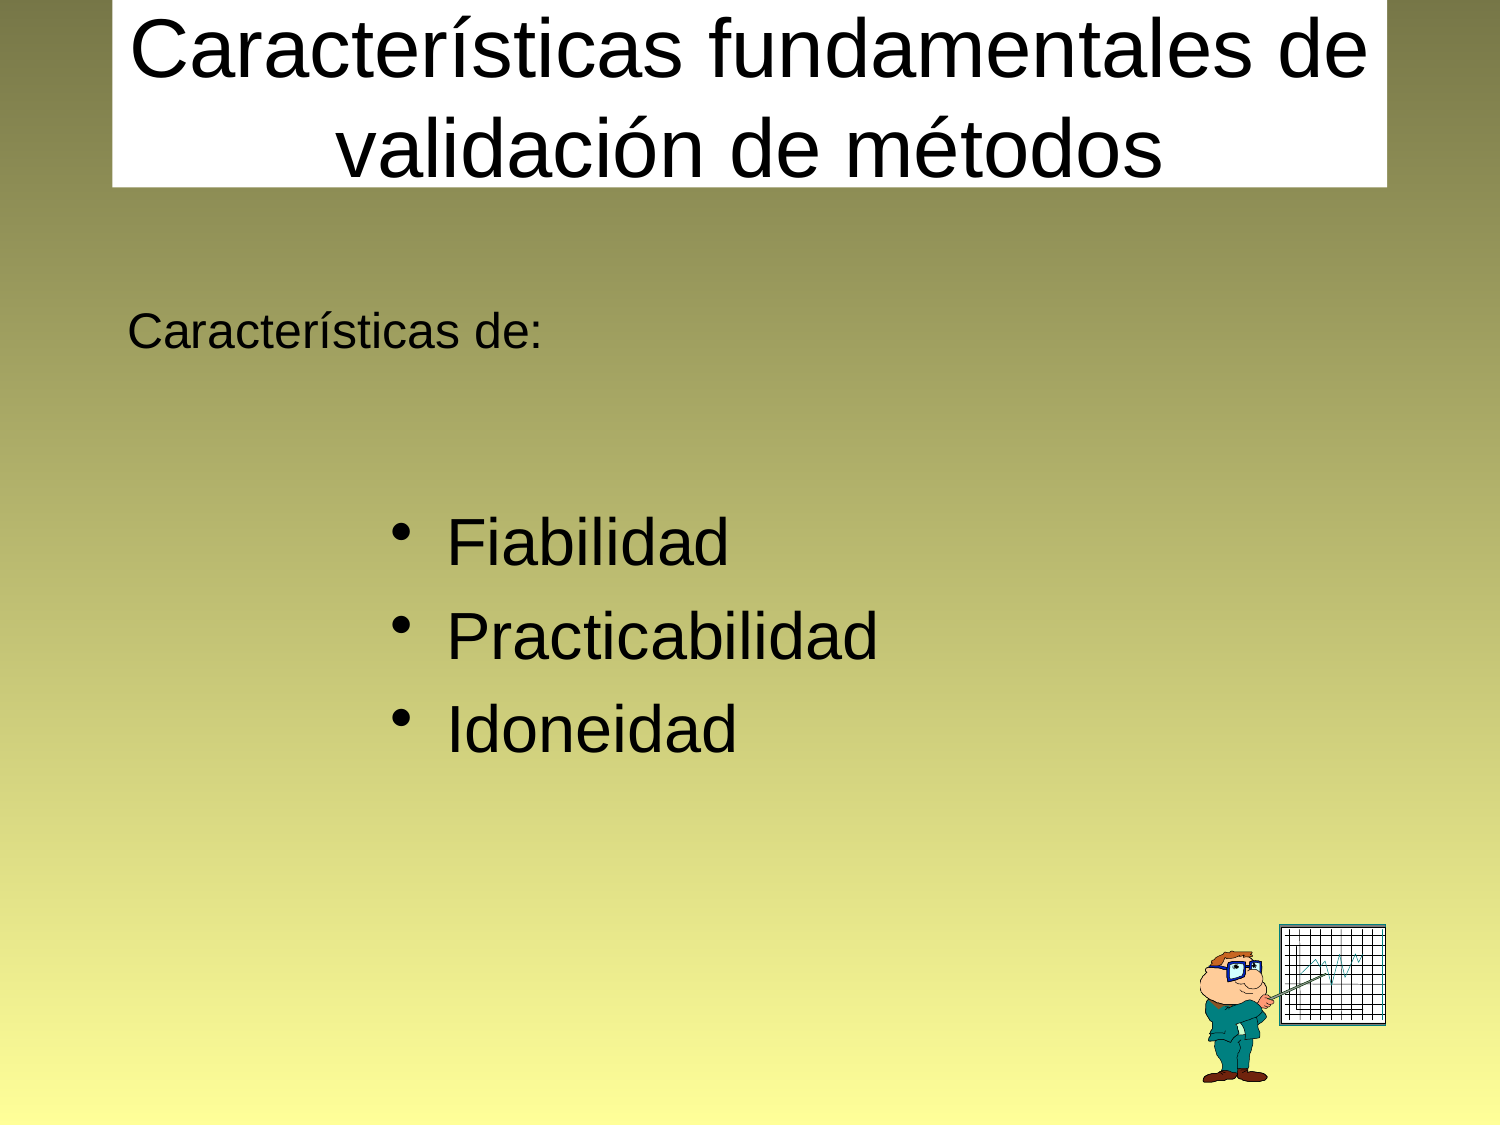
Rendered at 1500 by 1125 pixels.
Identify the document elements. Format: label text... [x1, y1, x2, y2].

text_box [1199, 924, 1387, 1083]
list Fiabilidad Practicabilidad Idoneidad [374, 491, 1263, 1063]
title Características fundamentales de validación de métodos [111, 0, 1388, 188]
text_box Características de: [112, 290, 609, 366]
